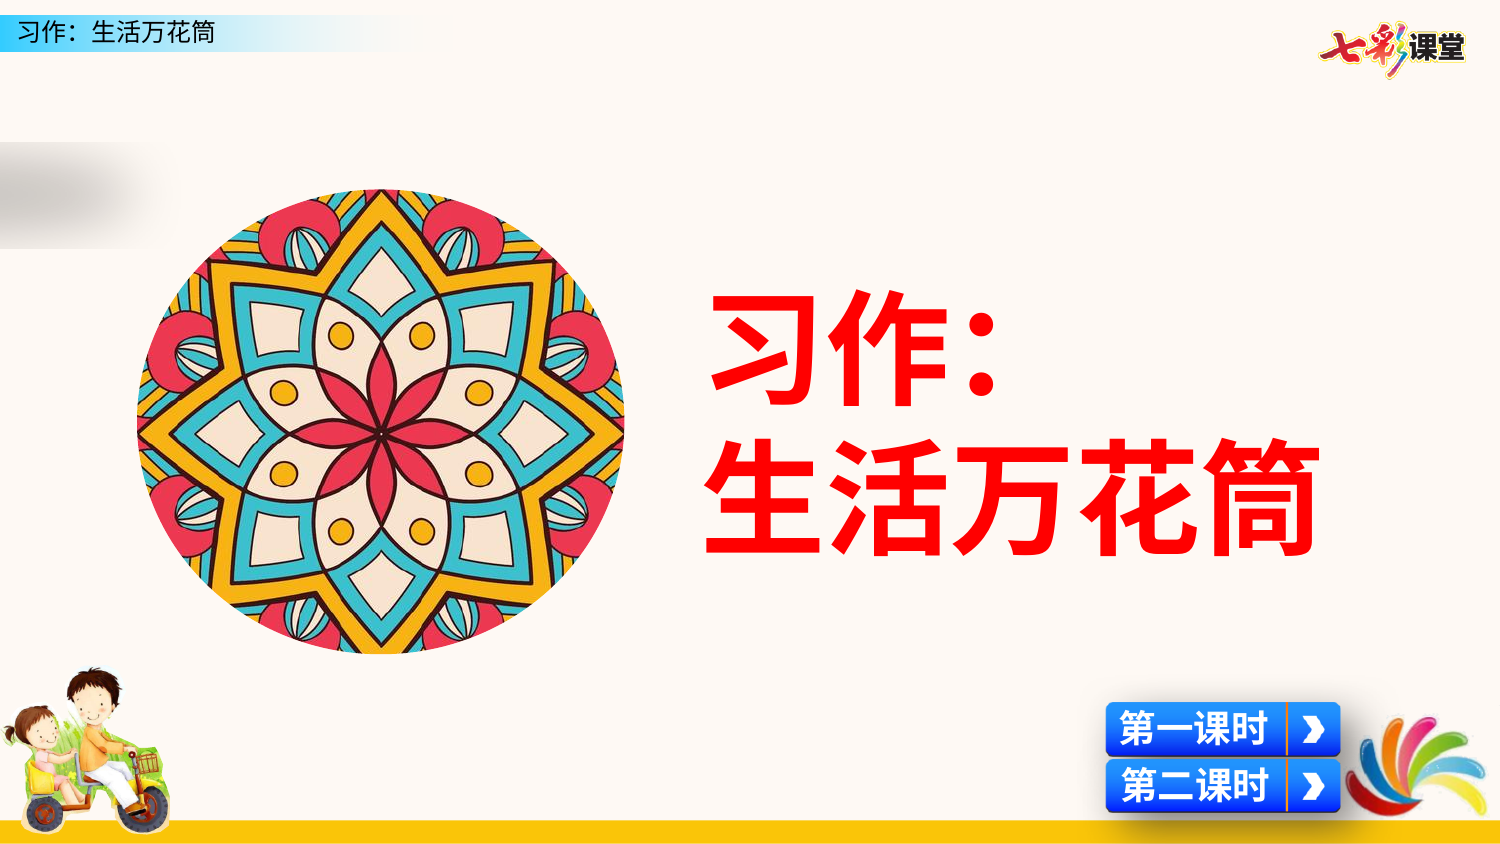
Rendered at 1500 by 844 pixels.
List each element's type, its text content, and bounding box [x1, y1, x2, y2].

picture [136, 189, 625, 655]
picture [1316, 20, 1468, 80]
picture [0, 665, 170, 835]
text_box 习作： 生活万花筒 [685, 262, 1372, 578]
picture [1104, 701, 1500, 821]
